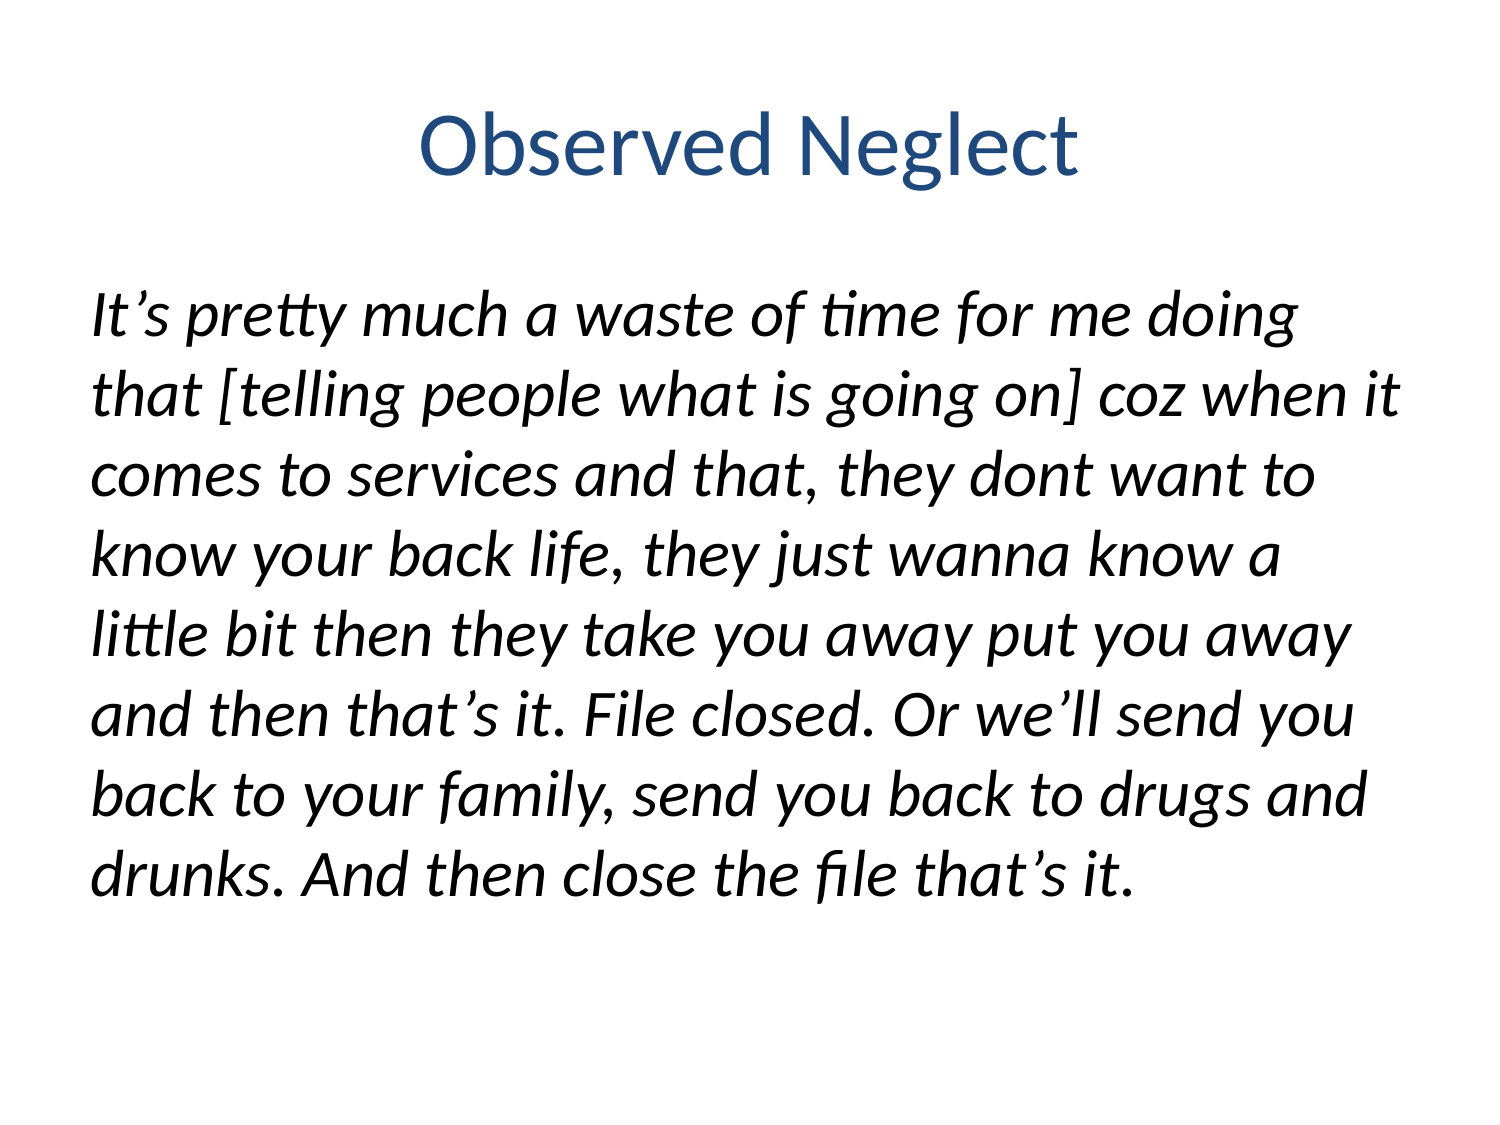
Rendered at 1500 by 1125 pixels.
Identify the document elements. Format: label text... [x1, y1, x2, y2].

title Observed Neglect [75, 45, 1425, 233]
list It’s pretty much a waste of time for me doing that [telling people what is going on] coz when it comes to services and that, they dont want to know your back life, they just wanna know a little bit then they take you away put you away and then that’s it. File closed. Or we’ll send you back to your family, send you back to drugs and drunks. And then close the file that’s it. [75, 262, 1425, 1005]
